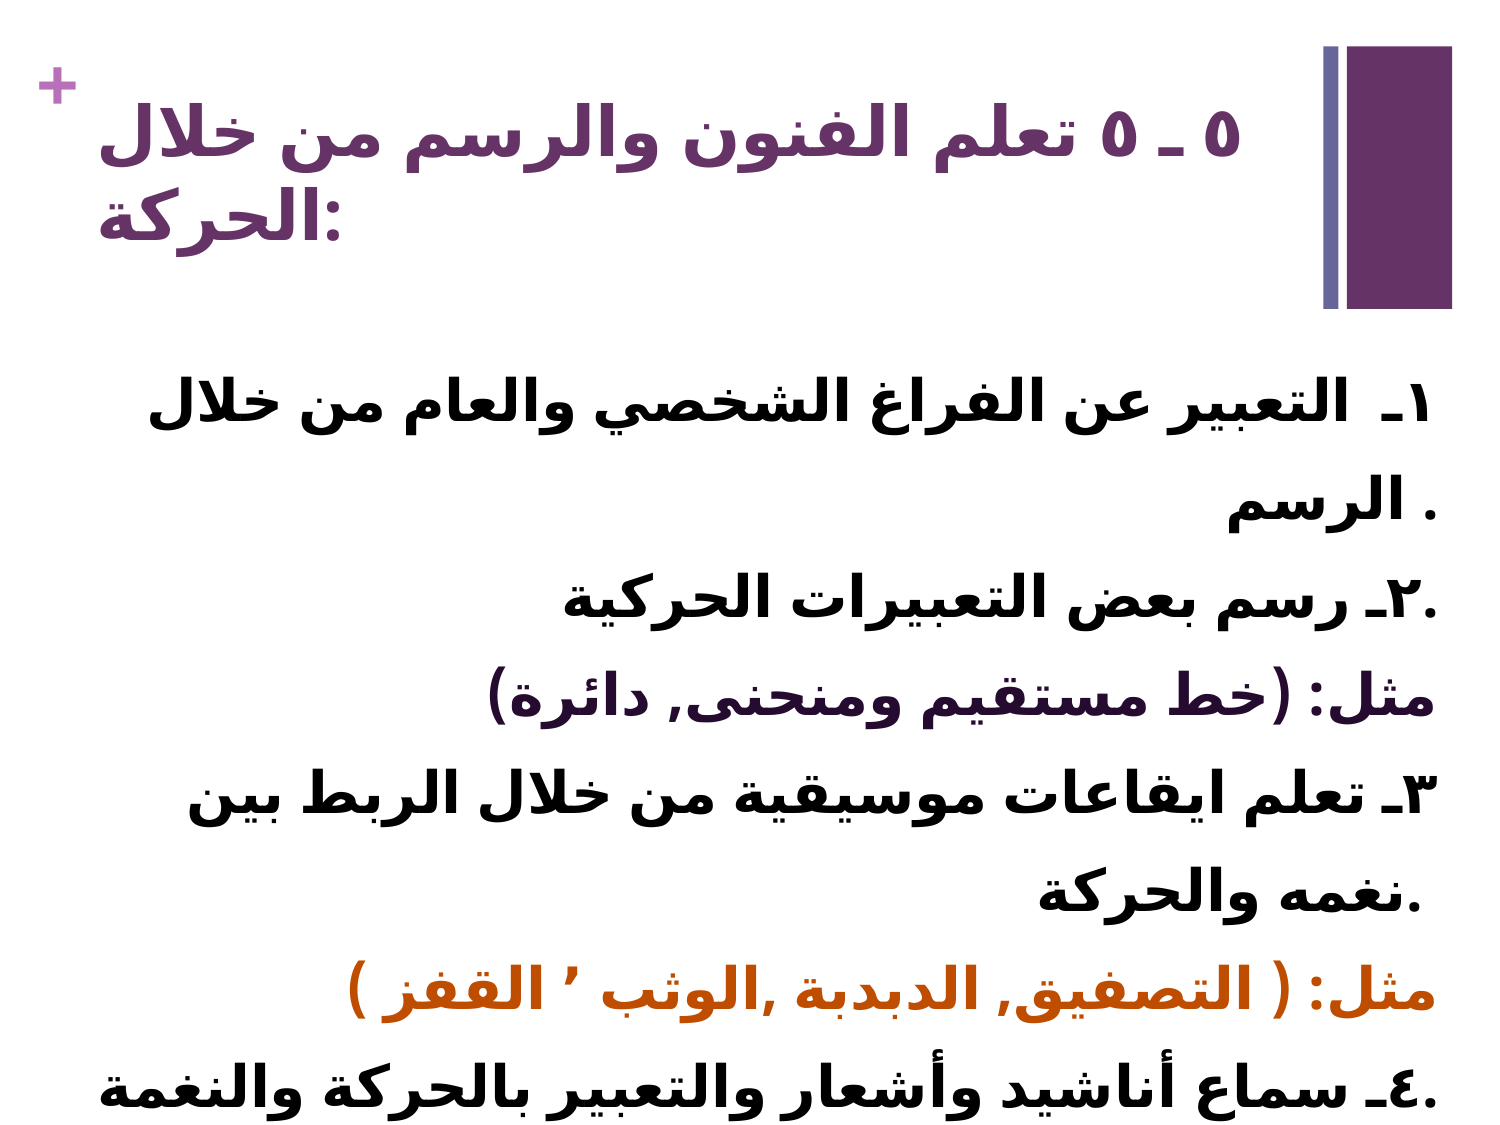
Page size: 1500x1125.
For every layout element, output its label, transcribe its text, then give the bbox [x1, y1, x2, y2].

text_box ١ـ التعبير عن الفراغ الشخصي والعام من خلال الرسم . ٢ـ رسم بعض التعبيرات الحركية. مثل: (خط مستقيم ومنحنى, دائرة) ٣ـ تعلم ايقاعات موسيقية من خلال الربط بين نغمه والحركة. مثل: ( التصفيق, الدبدبة ,الوثب ٬ القفز ) ٤ـ سماع أناشيد وأشعار والتعبير بالحركة والنغمة. [81, 328, 1454, 1125]
title ٥ ـ ٥ تعلم الفنون والرسم من خلال الحركة: [81, 79, 1322, 263]
